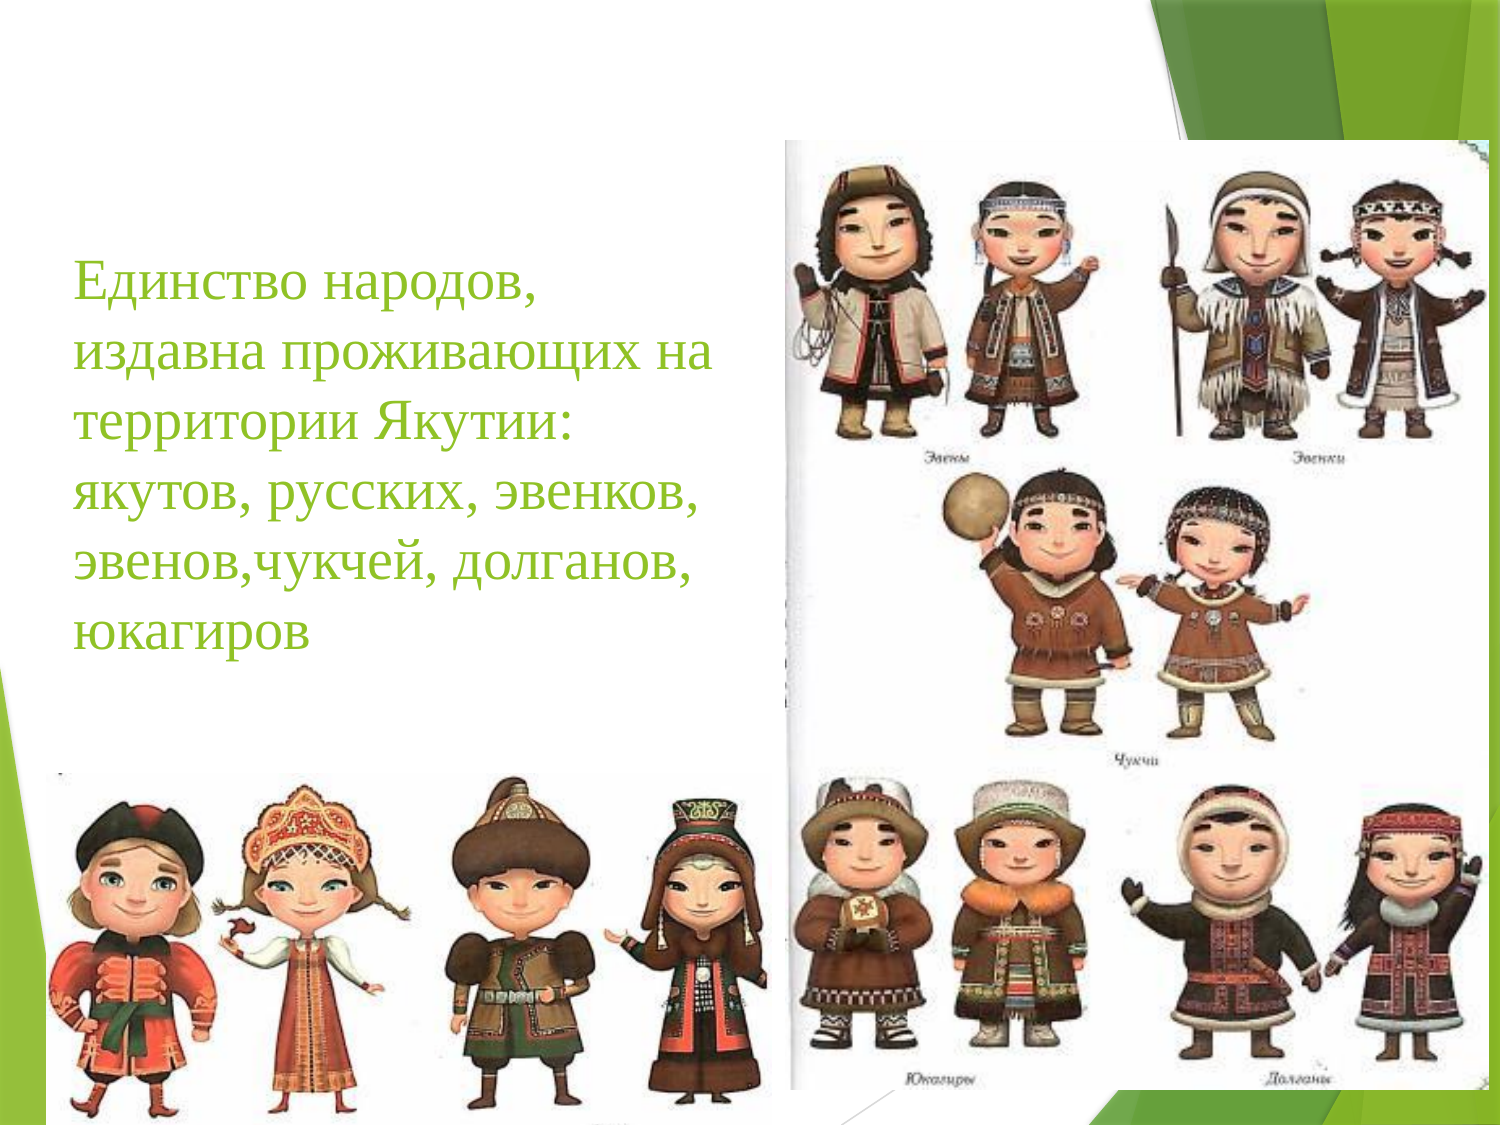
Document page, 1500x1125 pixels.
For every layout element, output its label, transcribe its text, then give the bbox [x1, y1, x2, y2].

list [784, 140, 1490, 1091]
picture [46, 772, 772, 1125]
title Единство народов, издавна проживающих на территории Якутии: якутов, русских, эвенков, эвенов,чукчей, долганов, юкагиров [58, 164, 739, 610]
